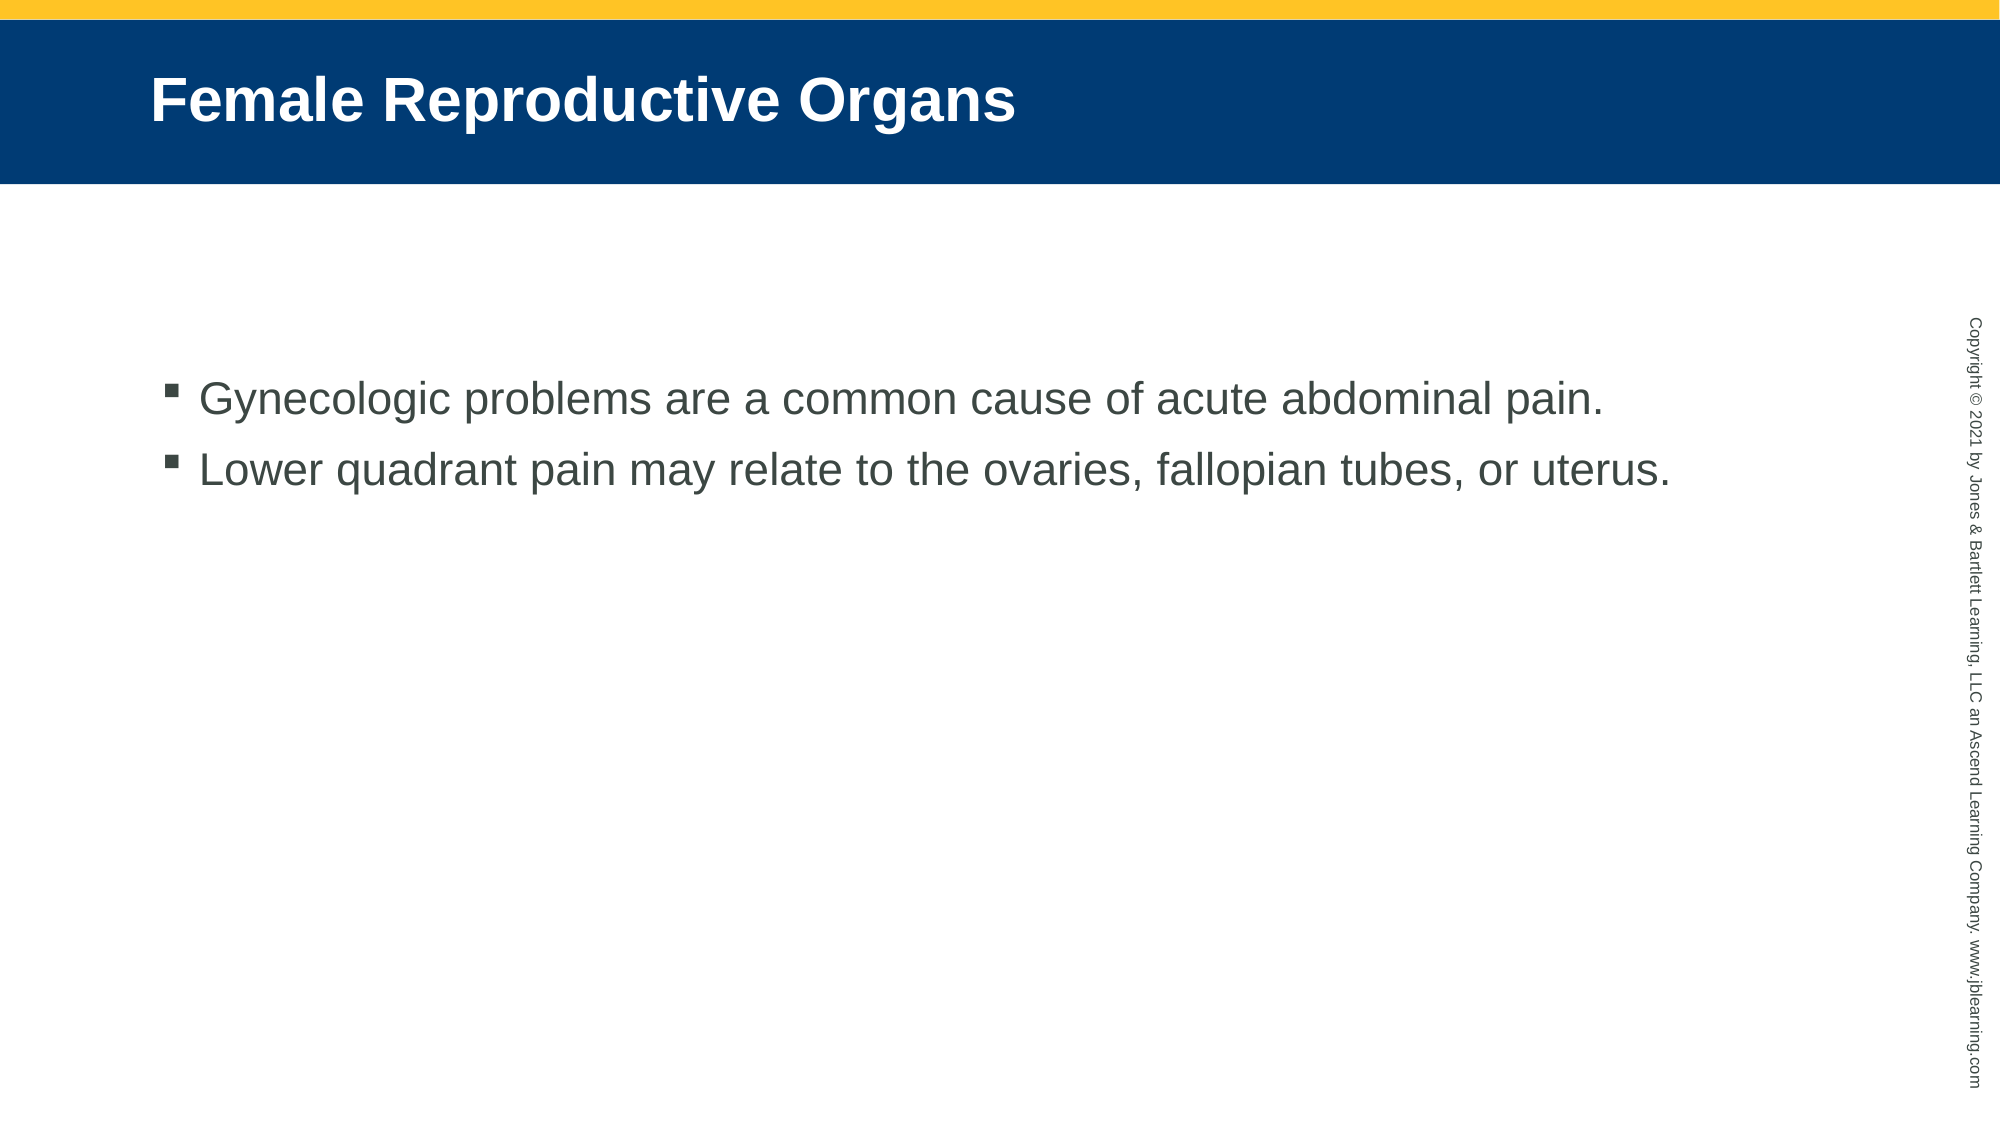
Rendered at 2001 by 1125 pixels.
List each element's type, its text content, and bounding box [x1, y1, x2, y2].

list Gynecologic problems are a common cause of acute abdominal pain. Lower quadrant pain may relate to the ovaries, fallopian tubes, or uterus. [146, 361, 1859, 1016]
title Female Reproductive Organs [0, 19, 2000, 185]
